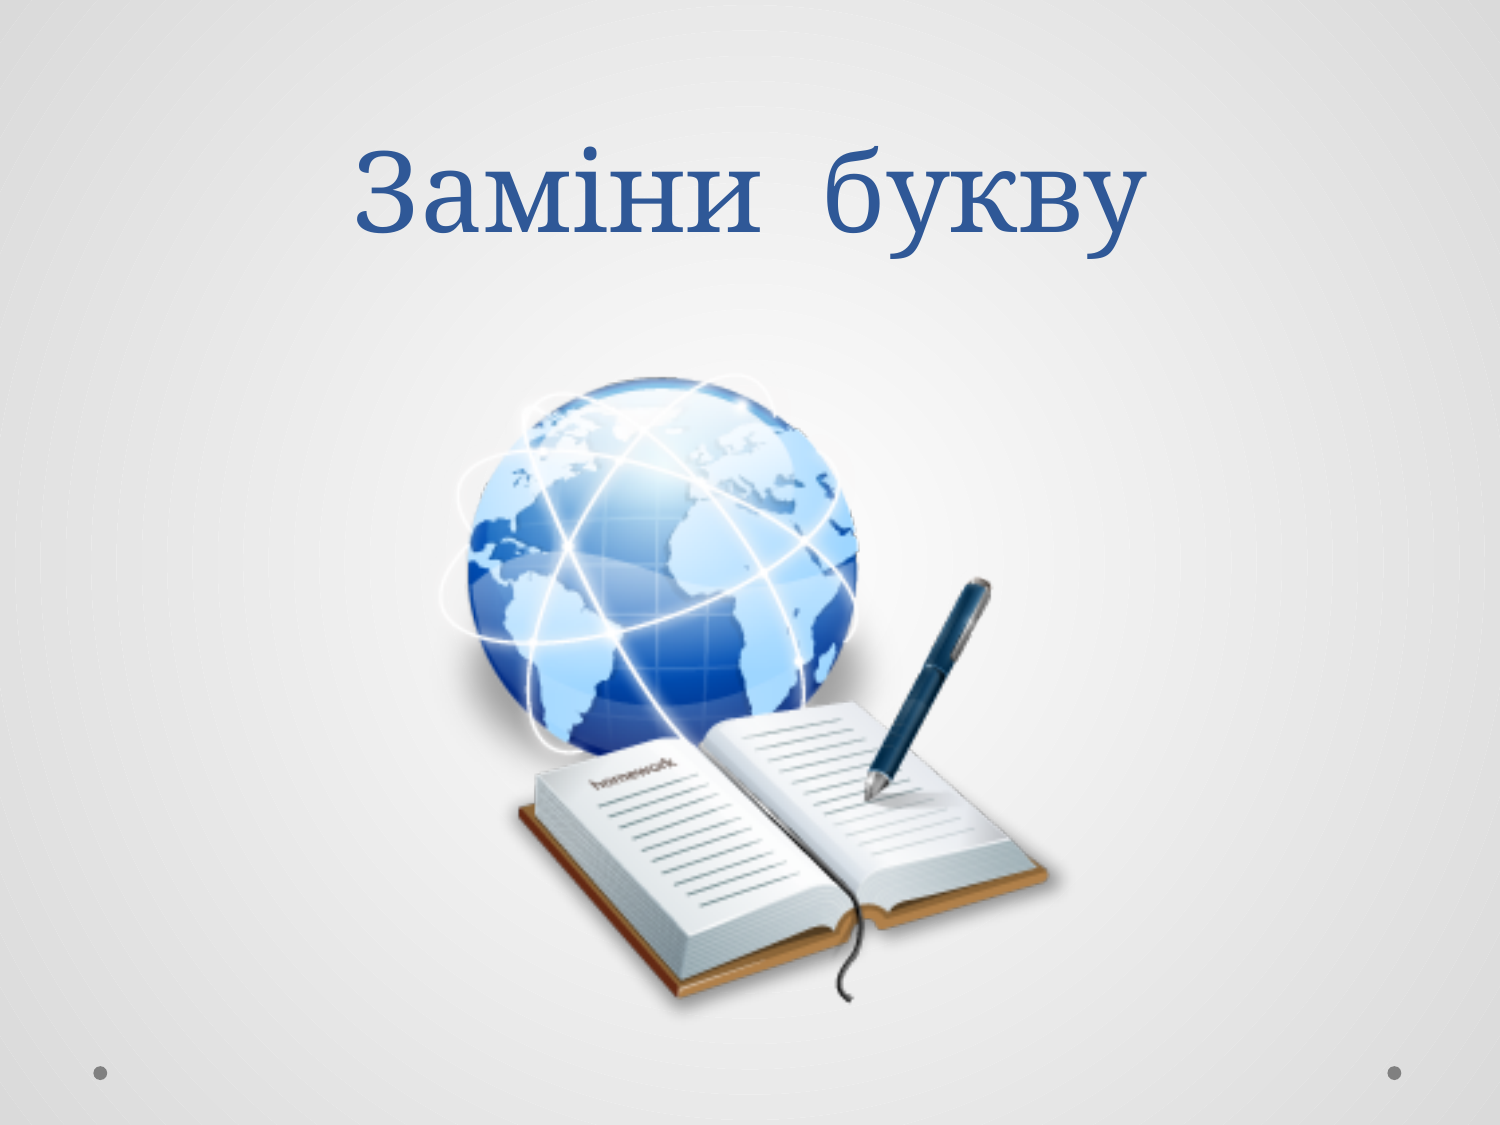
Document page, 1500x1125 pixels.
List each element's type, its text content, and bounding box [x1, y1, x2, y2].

title Заміни букву [75, 0, 1425, 263]
picture [407, 349, 1093, 1036]
